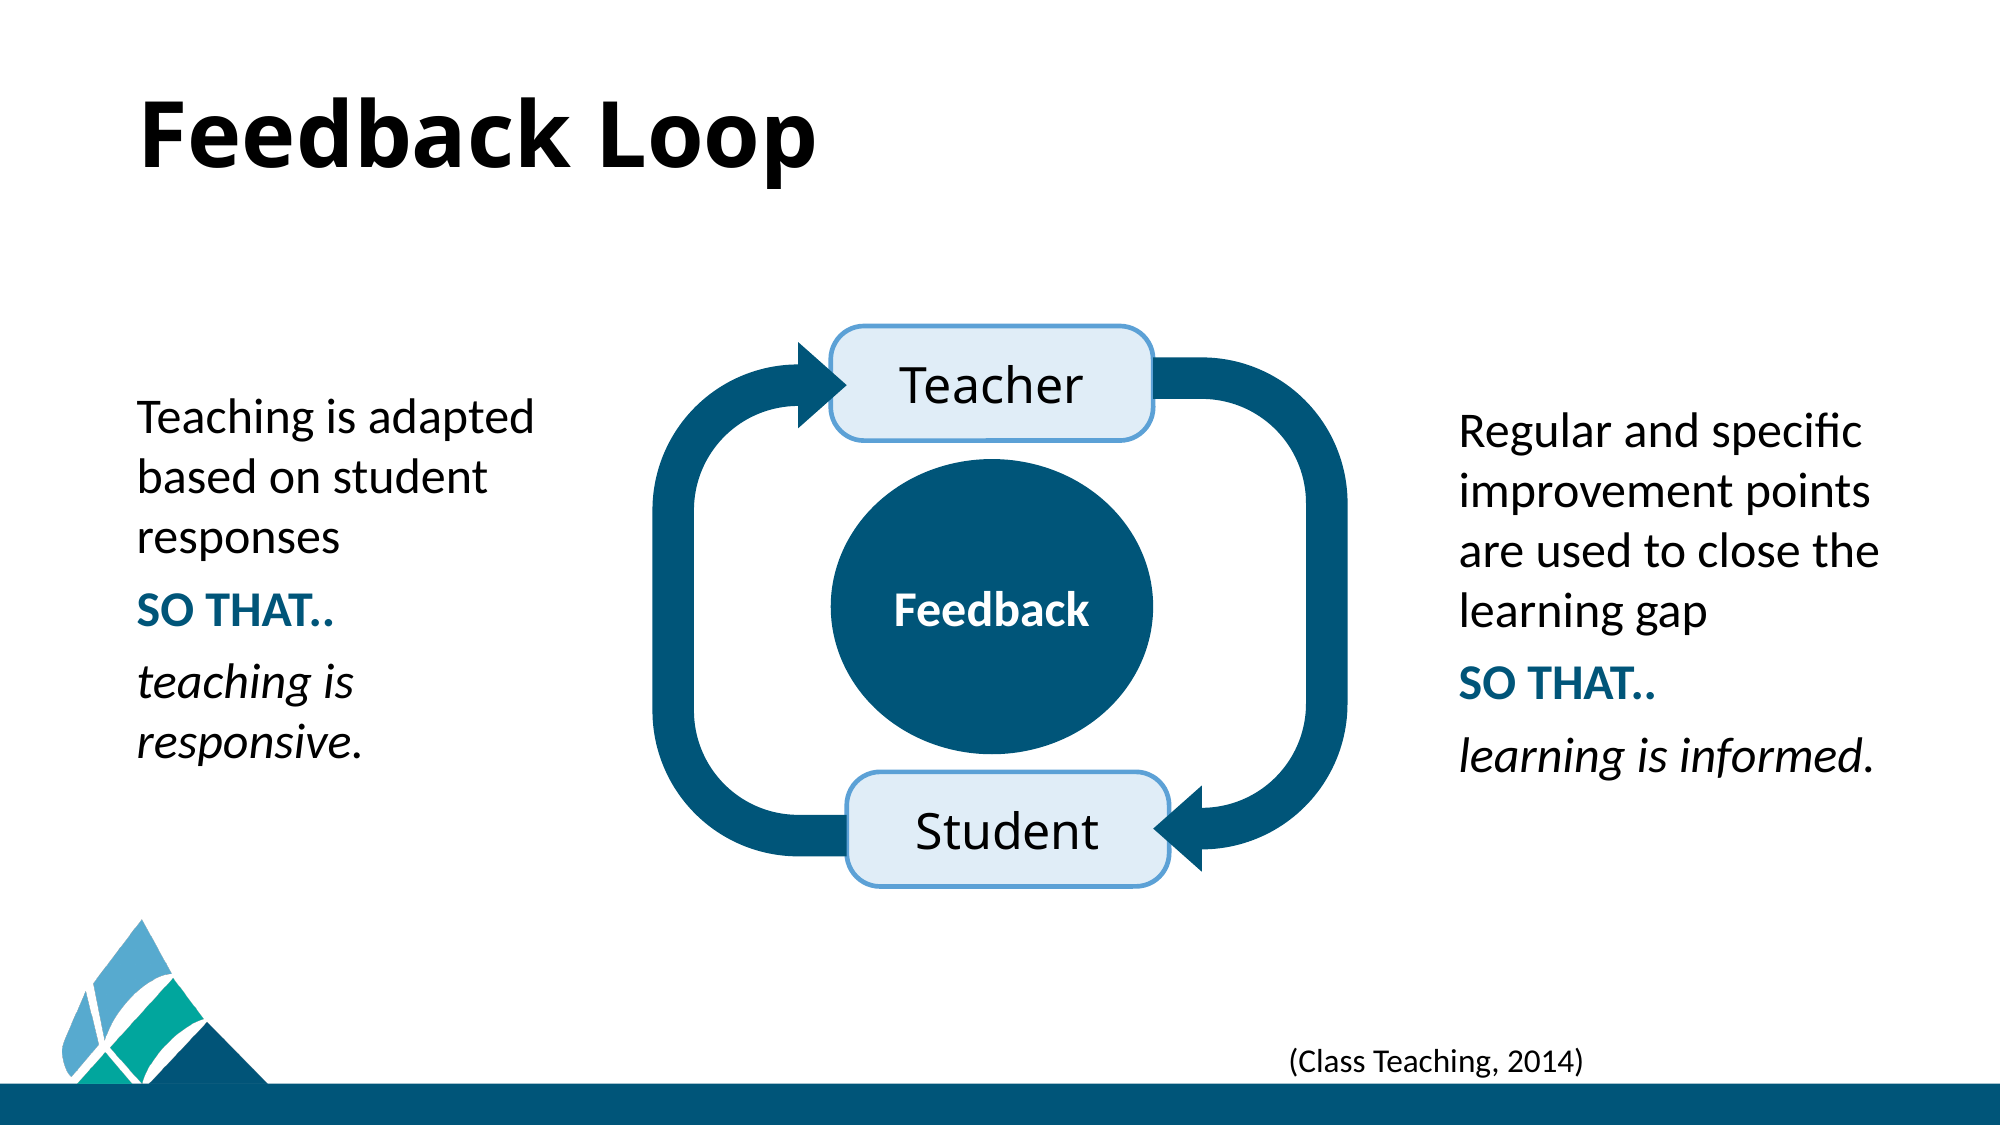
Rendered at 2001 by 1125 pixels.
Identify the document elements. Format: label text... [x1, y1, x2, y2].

title Feedback Loop [137, 59, 1863, 203]
list Regular and specific improvement points are used to close the learning gap SO THAT.. learning is informed. [1436, 397, 1886, 802]
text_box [652, 325, 1348, 887]
text_box (Class Teaching, 2014) [1273, 1032, 1600, 1087]
list Teaching is adapted based on student responses SO THAT.. teaching is responsive. [114, 383, 564, 789]
picture [62, 919, 268, 1083]
